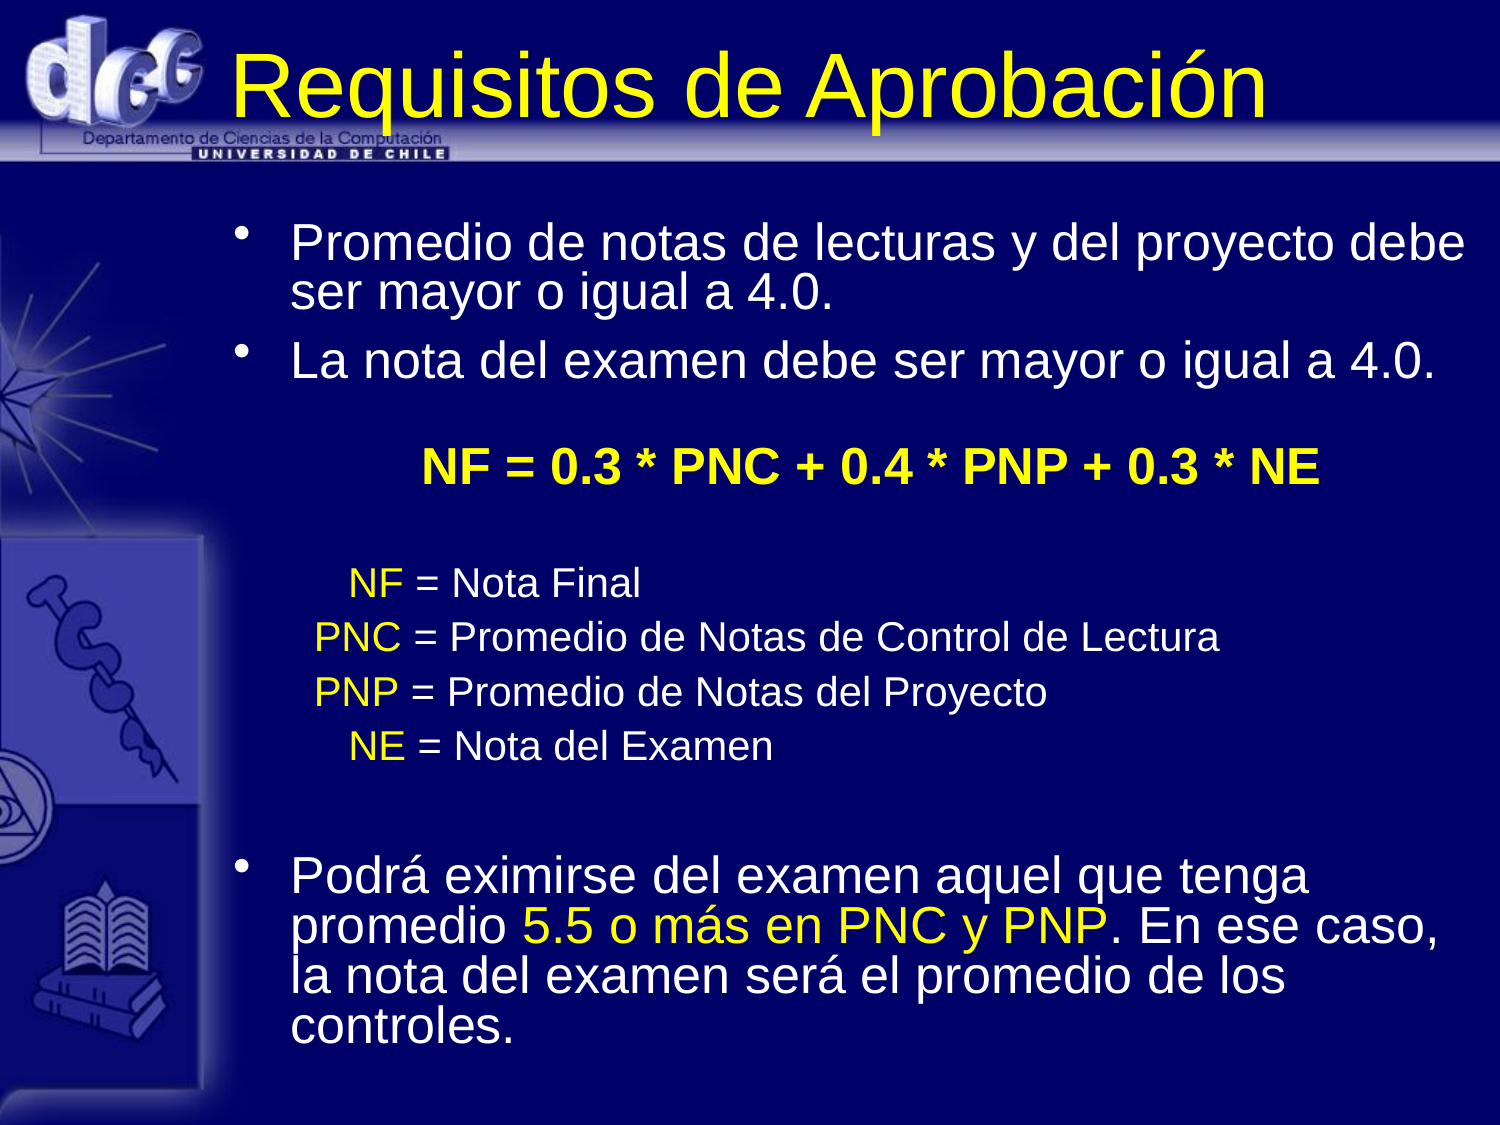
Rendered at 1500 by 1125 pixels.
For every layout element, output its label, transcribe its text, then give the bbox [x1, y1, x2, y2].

picture [0, 0, 1500, 1125]
list Promedio de notas de lecturas y del proyecto debe ser mayor o igual a 4.0. La nota del examen debe ser mayor o igual a 4.0. NF = 0.3 * PNC + 0.4 * PNP + 0.3 * NE NF = Nota Final PNC = Promedio de Notas de Control de Lectura PNP = Promedio de Notas del Proyecto NE = Nota del Examen Podrá eximirse del examen aquel que tenga promedio 5.5 o más en PNC y PNP. En ese caso, la nota del examen será el promedio de los controles. [217, 165, 1500, 1107]
title Requisitos de Aprobación [112, 0, 1388, 163]
